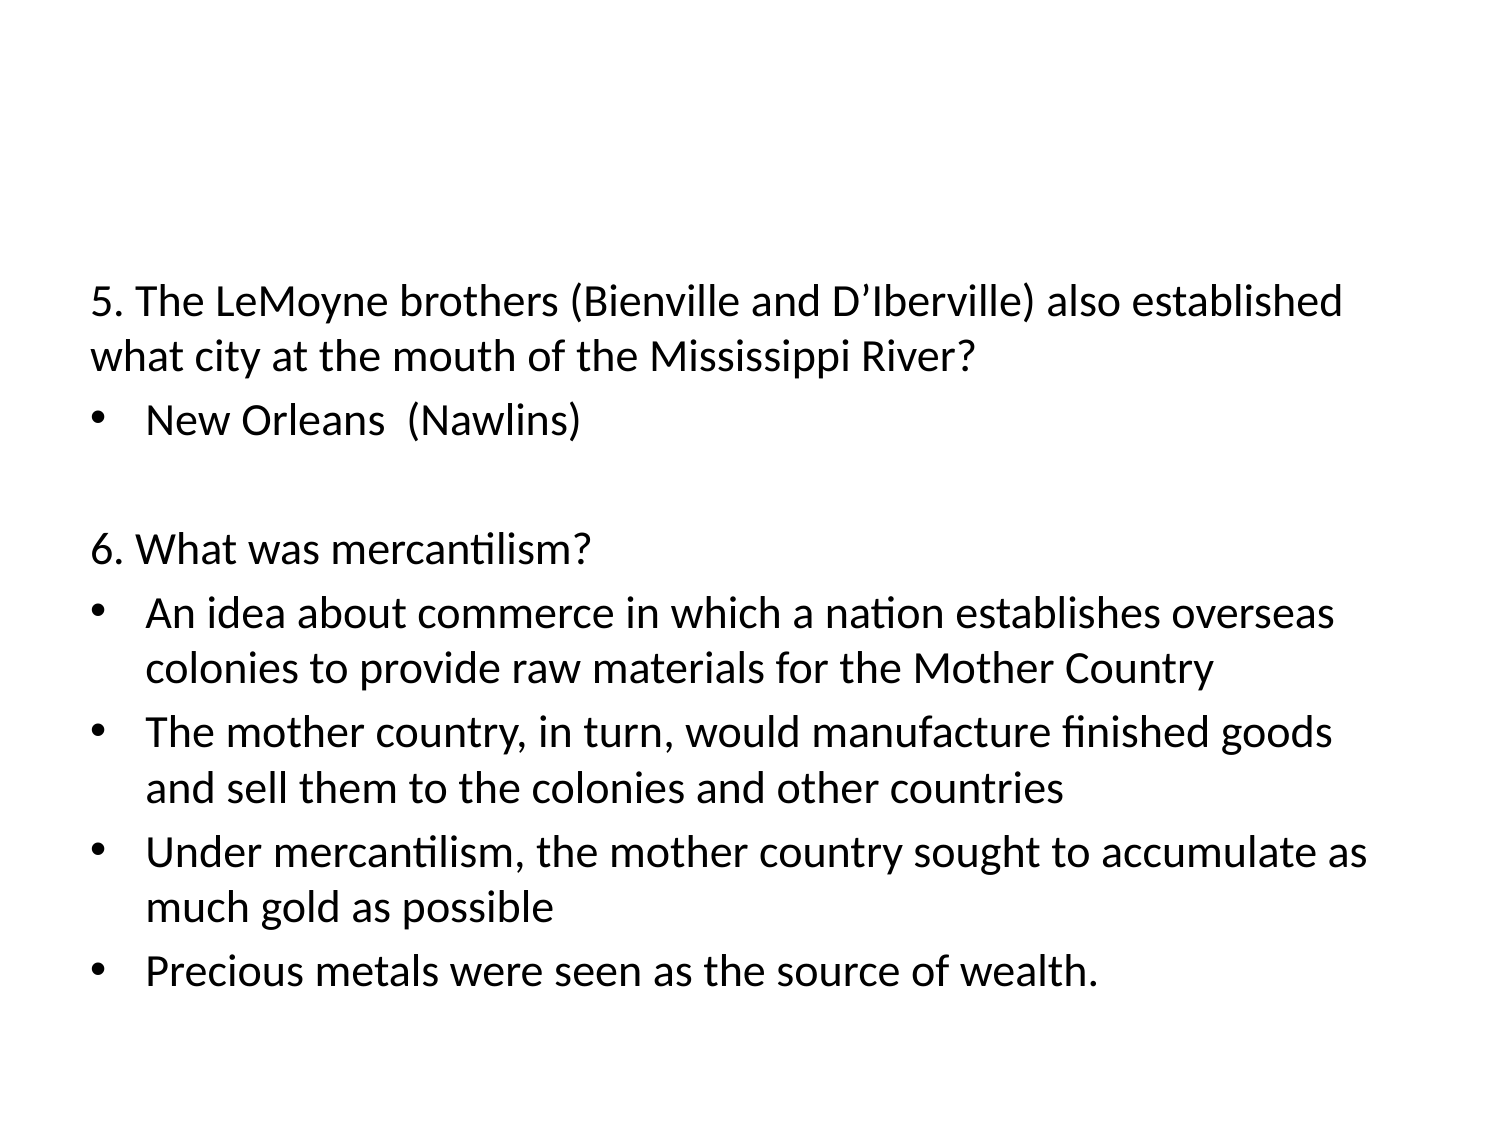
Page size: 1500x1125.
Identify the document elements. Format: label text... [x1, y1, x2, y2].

list 5. The LeMoyne brothers (Bienville and D’Iberville) also established what city at the mouth of the Mississippi River? New Orleans (Nawlins) 6. What was mercantilism? An idea about commerce in which a nation establishes overseas colonies to provide raw materials for the Mother Country The mother country, in turn, would manufacture finished goods and sell them to the colonies and other countries Under mercantilism, the mother country sought to accumulate as much gold as possible Precious metals were seen as the source of wealth. [75, 262, 1425, 1005]
